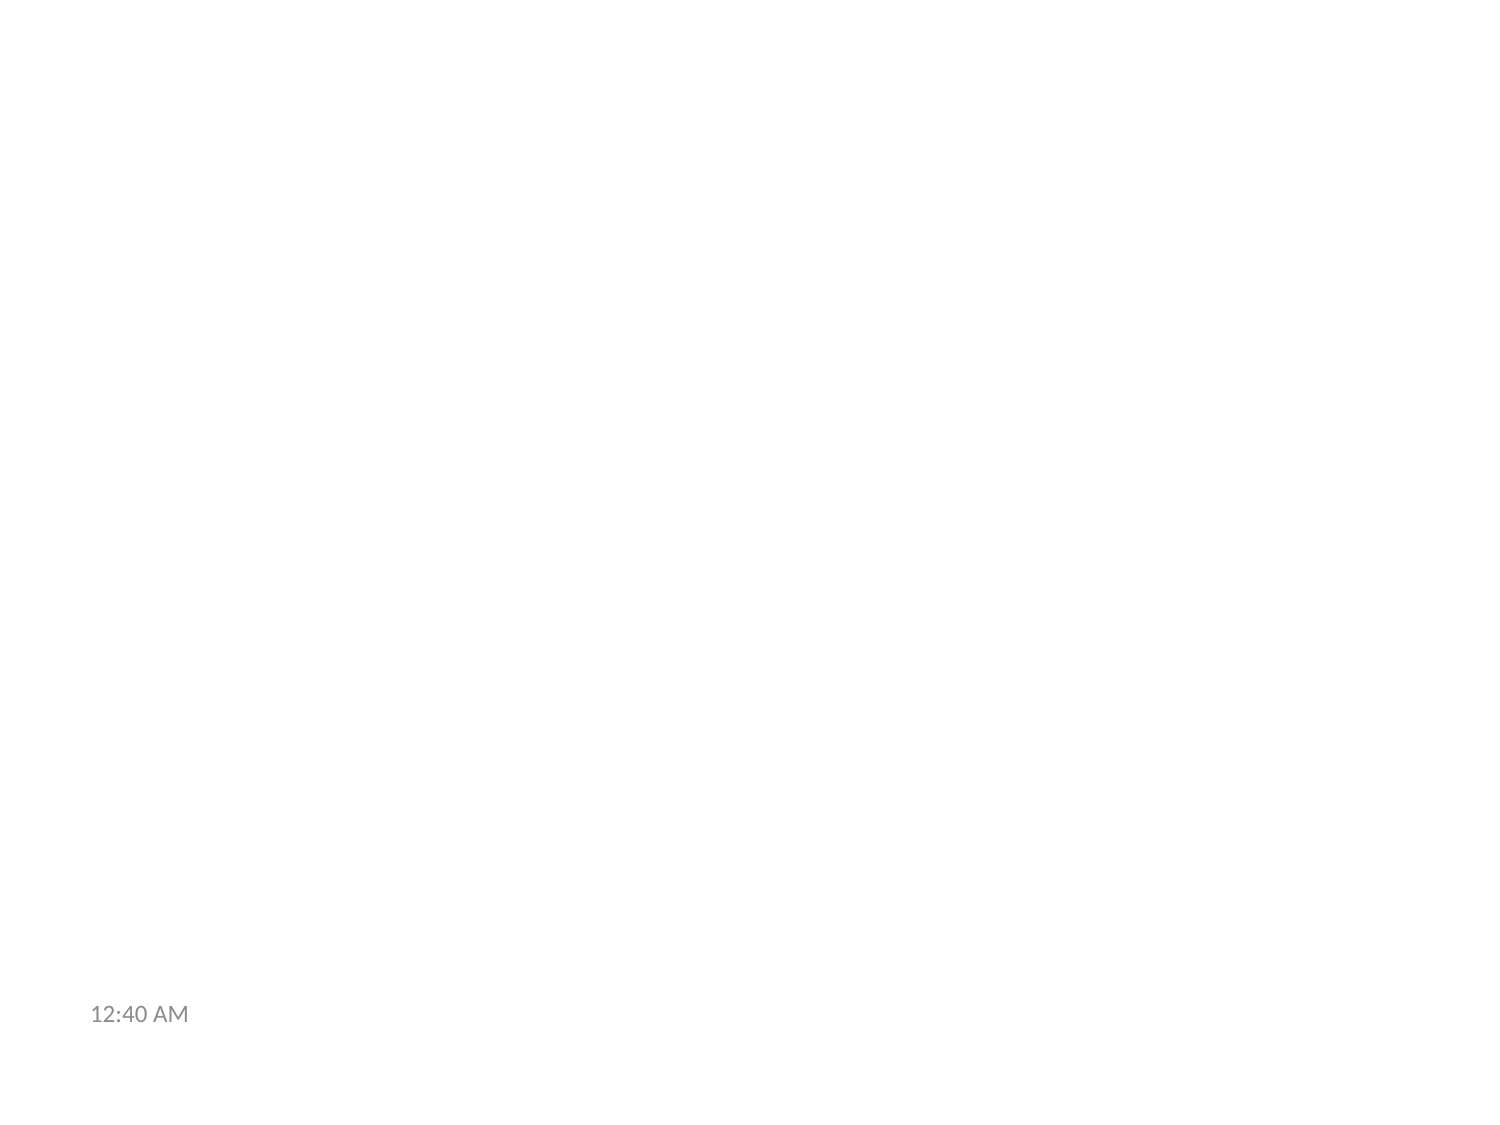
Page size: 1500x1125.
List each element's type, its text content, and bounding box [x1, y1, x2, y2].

text_box 3:35 PM [75, 982, 425, 1043]
